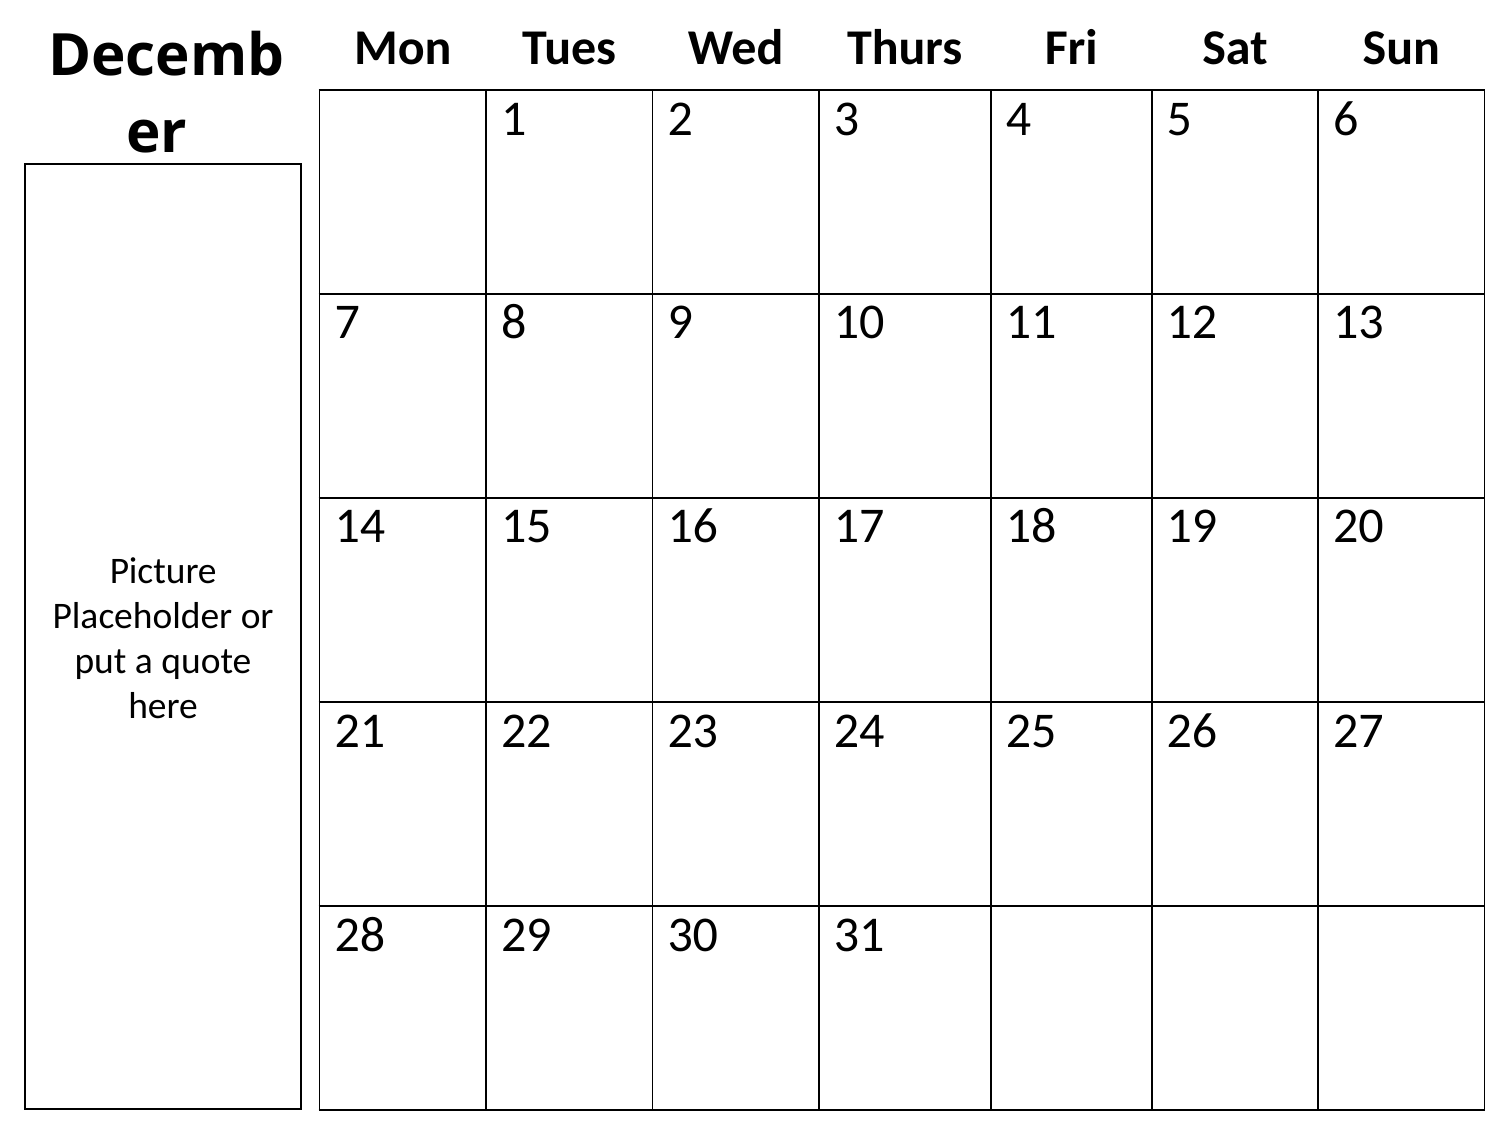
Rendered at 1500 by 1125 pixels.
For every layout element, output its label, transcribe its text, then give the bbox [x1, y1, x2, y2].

table_cell 28 [320, 907, 485, 1109]
table_header Mon [320, 15, 486, 89]
table_cell 15 [487, 499, 652, 701]
table_cell 16 [653, 499, 818, 701]
table_cell 25 [992, 703, 1151, 905]
table_cell 2 [653, 91, 818, 293]
table_cell [992, 907, 1151, 1109]
table_cell 27 [1319, 703, 1484, 905]
table_header Fri [991, 15, 1152, 89]
table_header Sat [1152, 15, 1318, 89]
table_cell 31 [820, 907, 990, 1109]
table_cell 7 [320, 295, 485, 497]
table_cell 19 [1153, 499, 1317, 701]
table_cell 1 [487, 91, 652, 293]
table_cell 13 [1319, 295, 1484, 497]
table_cell 29 [487, 907, 652, 1109]
table_cell 18 [992, 499, 1151, 701]
table_cell 9 [653, 295, 818, 497]
table_cell 30 [653, 907, 818, 1109]
table_cell 6 [1319, 91, 1484, 293]
table_cell 10 [820, 295, 990, 497]
table_cell 8 [487, 295, 652, 497]
table_header Tues [486, 15, 652, 89]
table_cell 24 [820, 703, 990, 905]
table_cell 11 [992, 295, 1151, 497]
table_header Thurs [819, 15, 991, 89]
table_cell 23 [653, 703, 818, 905]
table_cell 22 [487, 703, 652, 905]
table_cell [1153, 907, 1317, 1109]
table_cell [1319, 907, 1484, 1109]
title December [29, 34, 303, 160]
table_cell 26 [1153, 703, 1317, 905]
table_cell 20 [1319, 499, 1484, 701]
table_cell 14 [320, 499, 485, 701]
table_header Wed [652, 15, 819, 89]
table_header Sun [1318, 15, 1484, 89]
text_box Picture Placeholder or put a quote here [24, 163, 302, 1110]
table_cell 5 [1153, 91, 1317, 293]
table_cell [320, 91, 485, 293]
table_cell 12 [1153, 295, 1317, 497]
table_cell 3 [820, 91, 990, 293]
table_cell 21 [320, 703, 485, 905]
table_cell 17 [820, 499, 990, 701]
table_cell 4 [992, 91, 1151, 293]
